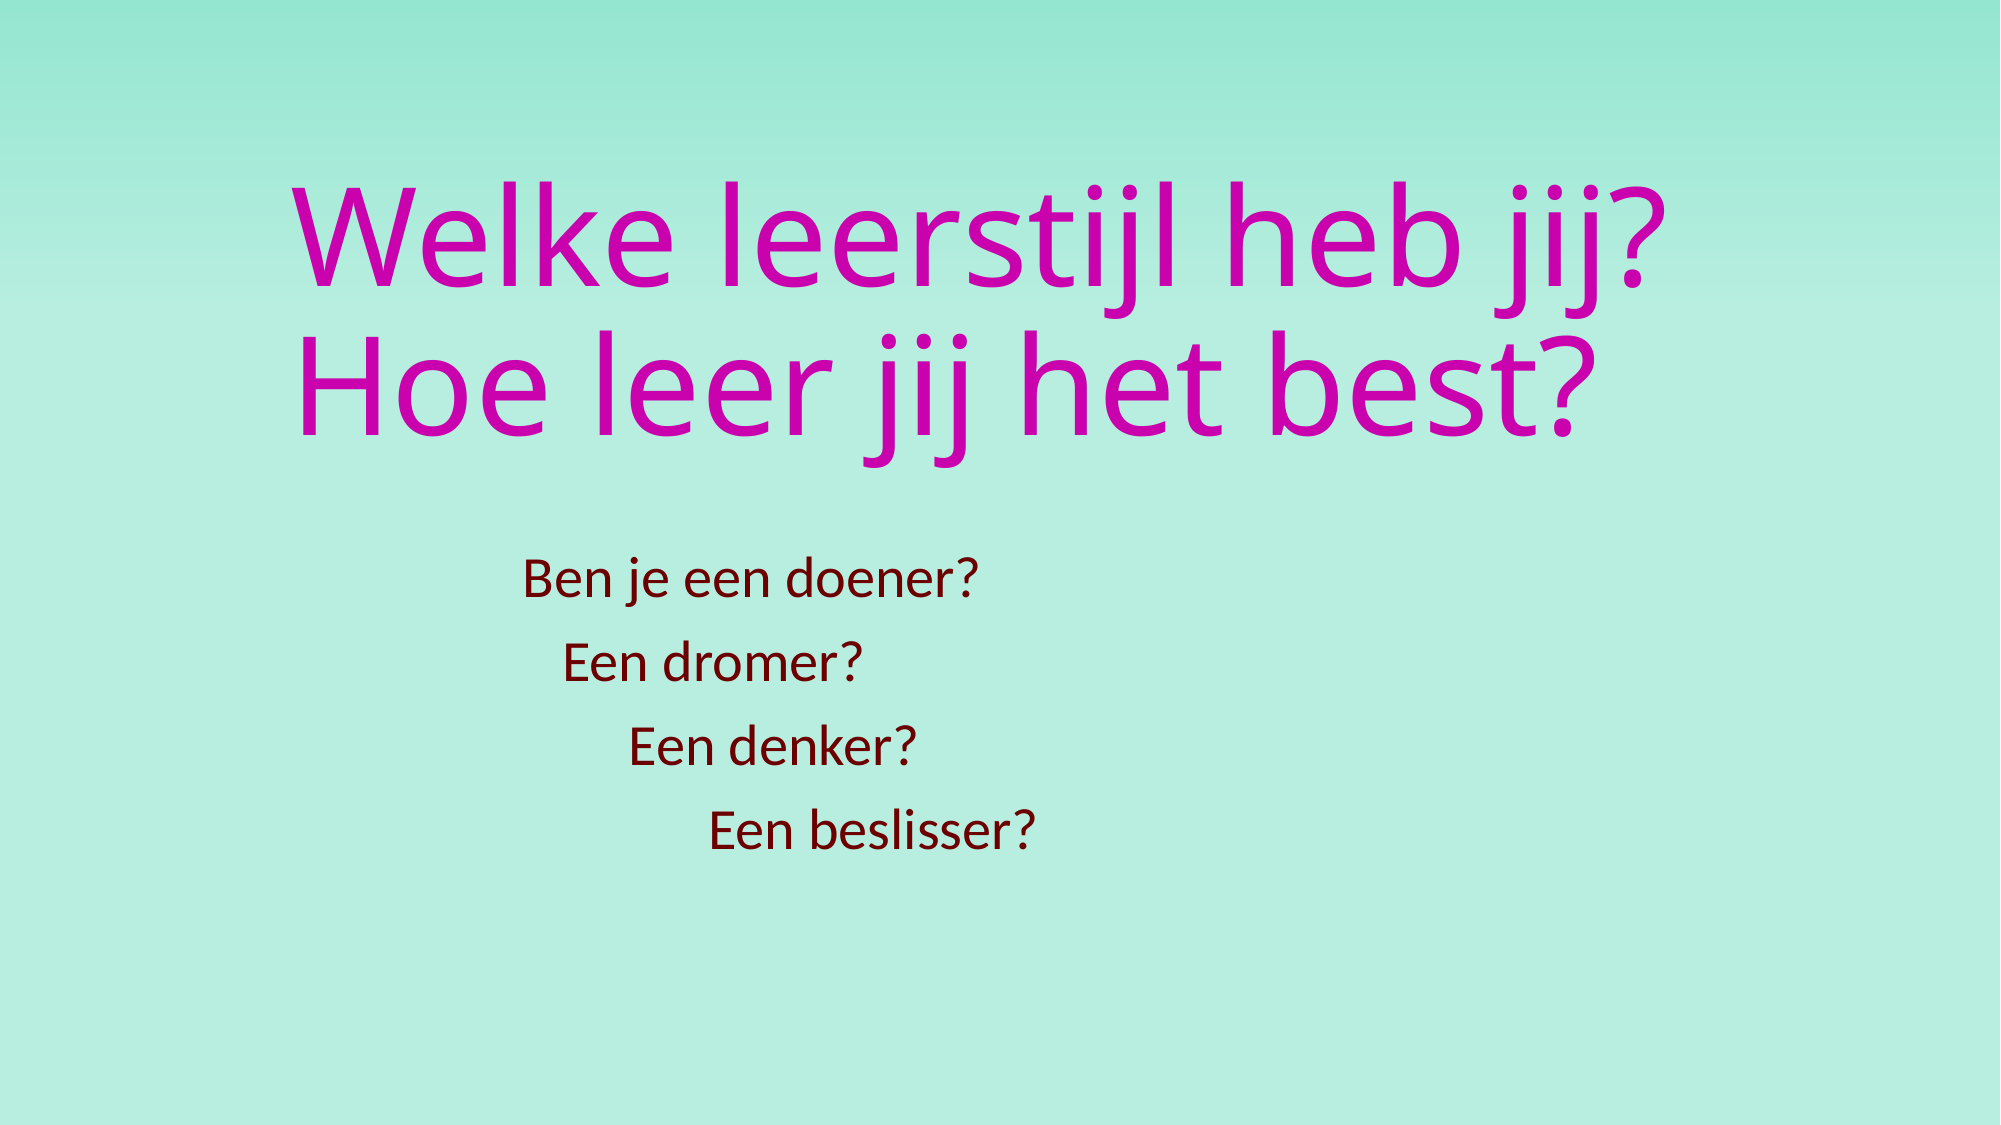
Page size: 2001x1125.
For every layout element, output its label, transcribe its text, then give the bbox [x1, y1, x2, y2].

title Welke leerstijl heb jij? Hoe leer jij het best? [275, 207, 2000, 425]
list Ben je een doener? Een dromer? Een denker? Een beslisser? [507, 539, 1863, 1014]
